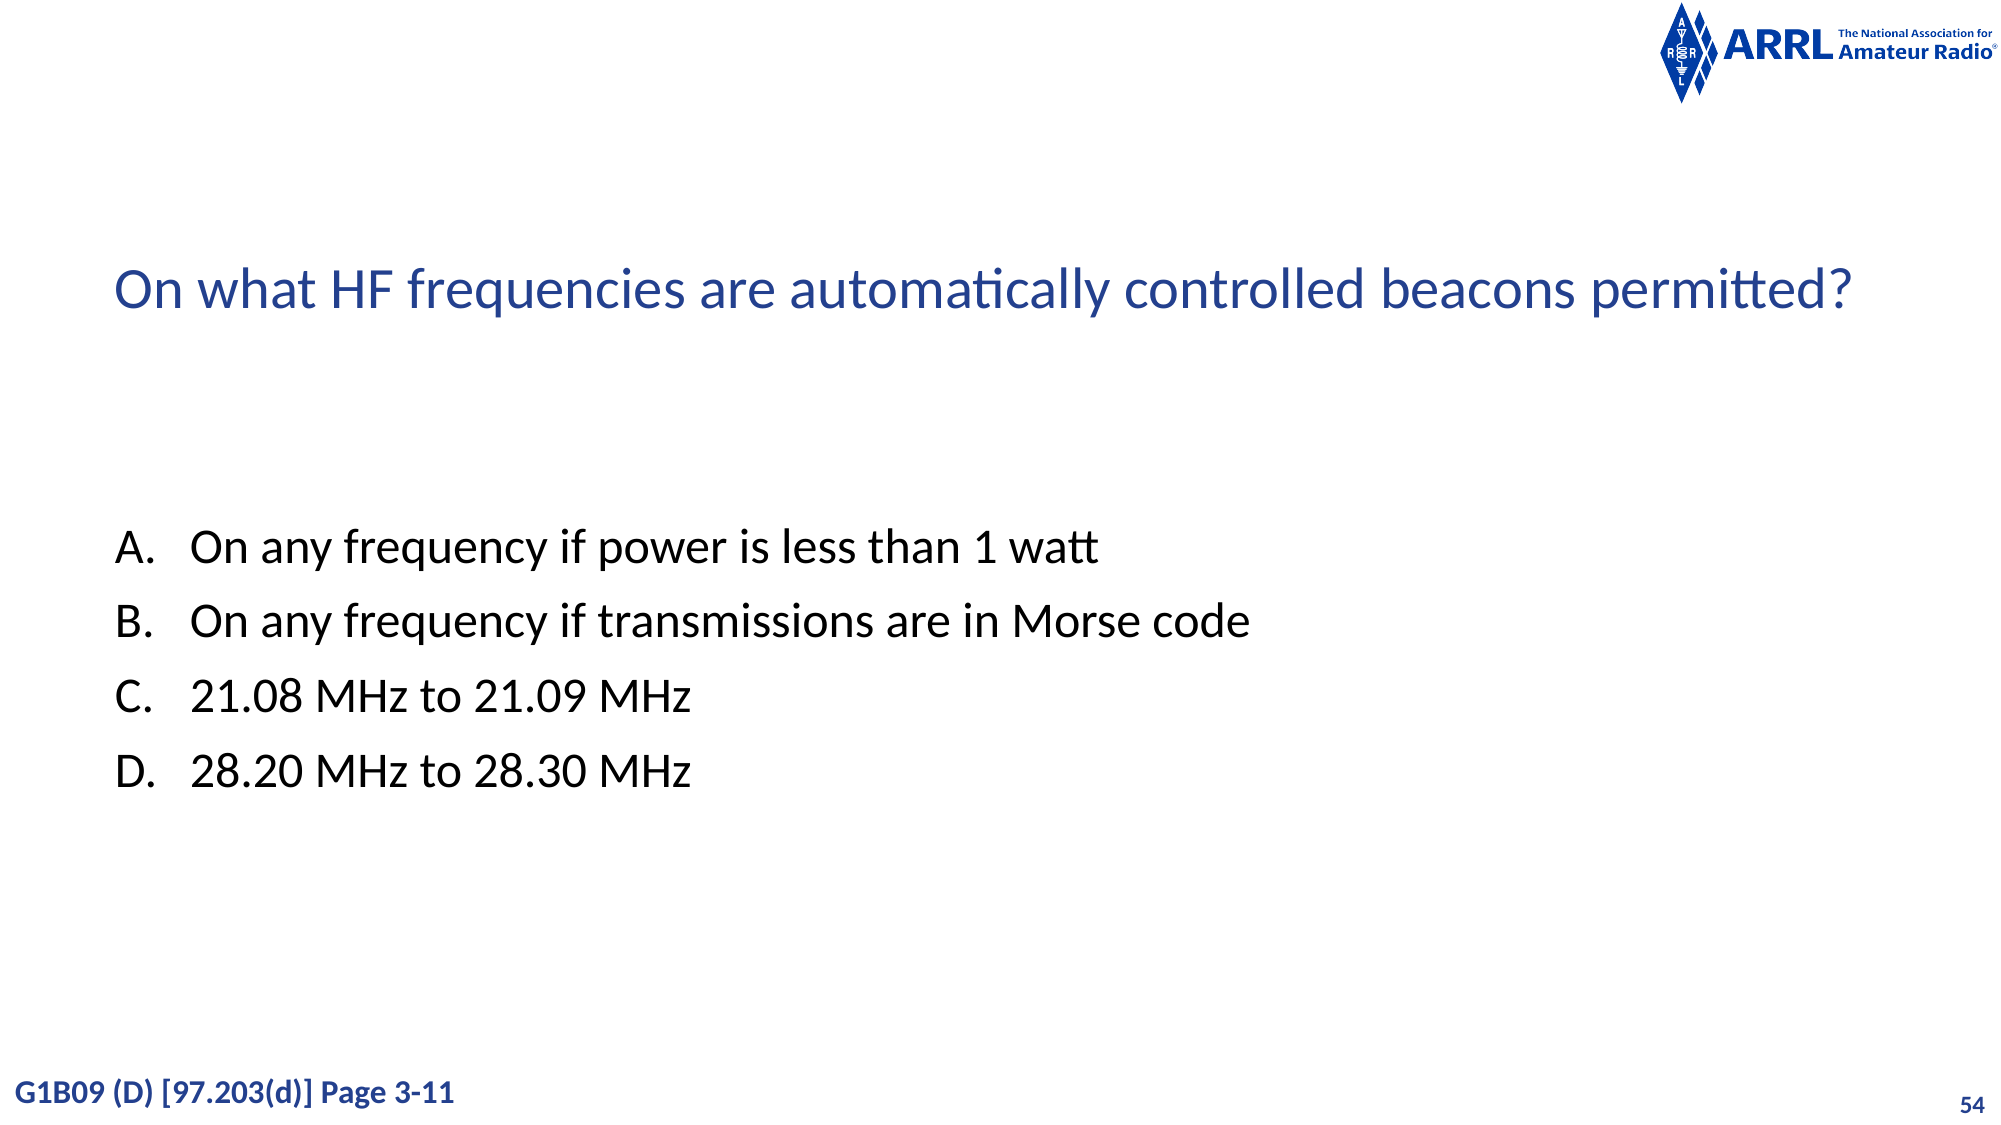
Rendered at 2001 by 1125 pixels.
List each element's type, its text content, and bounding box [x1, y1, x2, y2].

text_box G1B09 (D) [97.203(d)] Page 3-11 [0, 1062, 1313, 1118]
list On any frequency if power is less than 1 watt On any frequency if transmissions are in Morse code 21.08 MHz to 21.09 MHz 28.20 MHz to 28.30 MHz [99, 512, 1900, 1005]
title On what HF frequencies are automatically controlled beacons permitted? [99, 249, 1900, 388]
picture [1658, 0, 1999, 106]
text_box 54 [1899, 1081, 2000, 1125]
